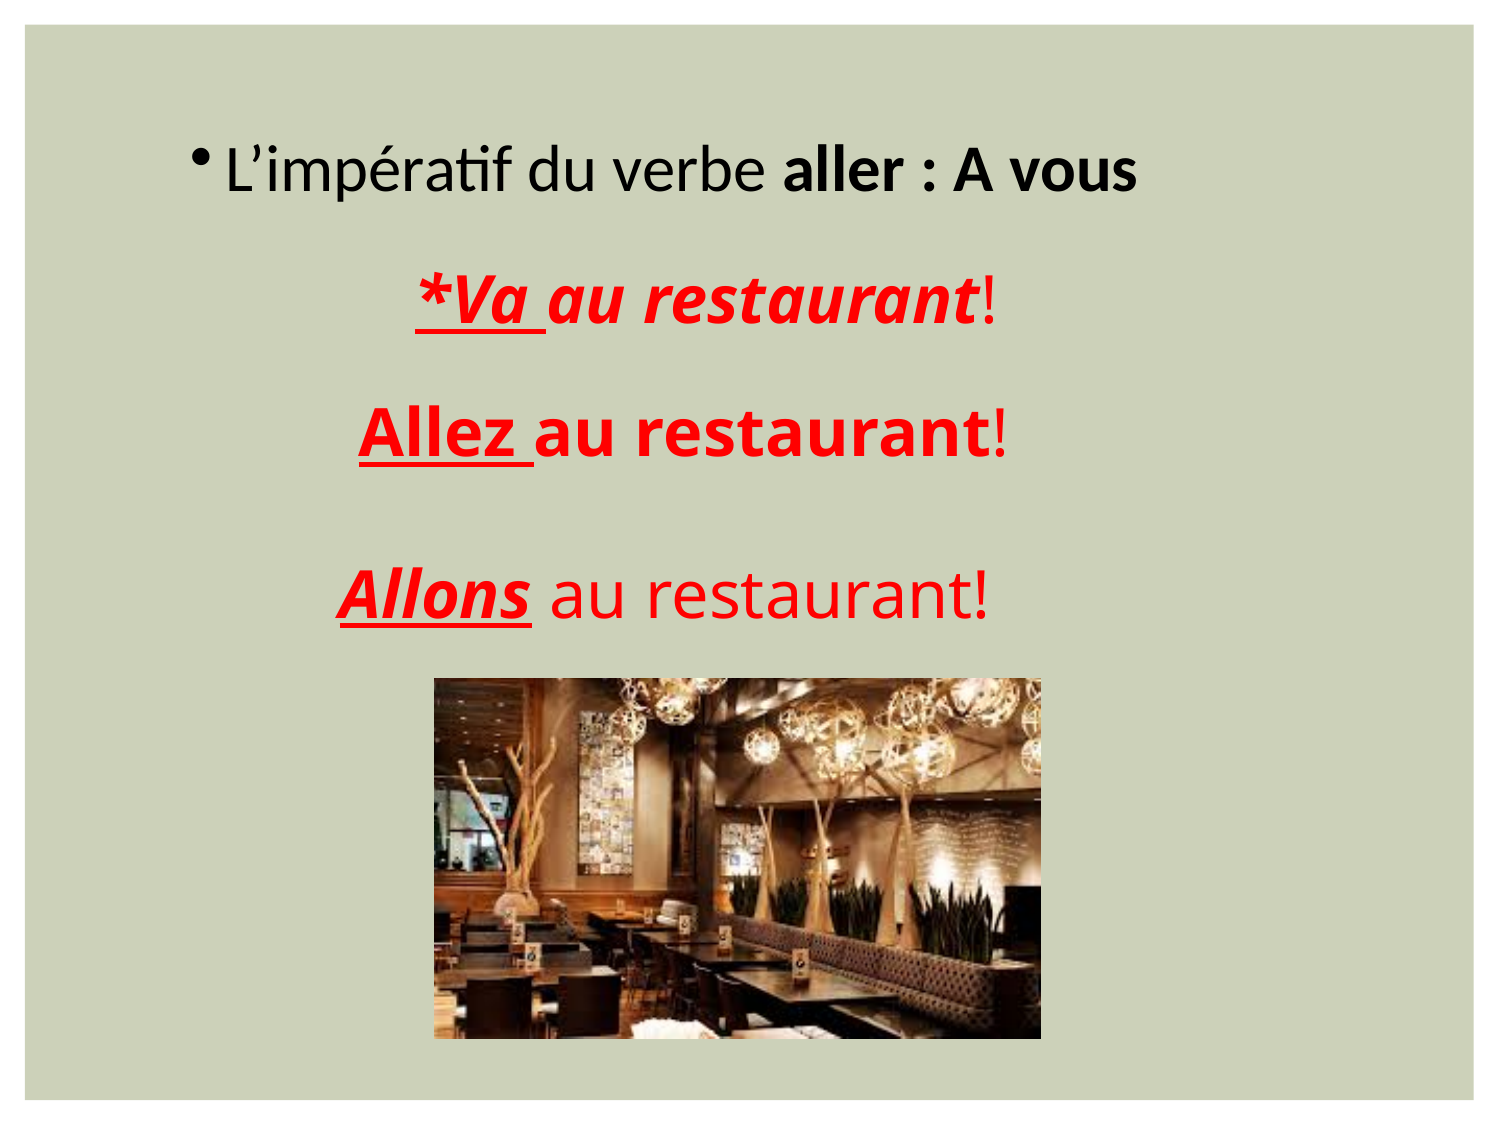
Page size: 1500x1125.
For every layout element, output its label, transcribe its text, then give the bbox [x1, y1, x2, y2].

text_box L’impératif du verbe aller : A vous [174, 117, 1400, 213]
text_box *Va au restaurant! [399, 249, 1350, 345]
picture [433, 677, 1041, 1039]
text_box Allons au restaurant! [324, 544, 1150, 639]
text_box Allez au restaurant! [343, 382, 1232, 478]
